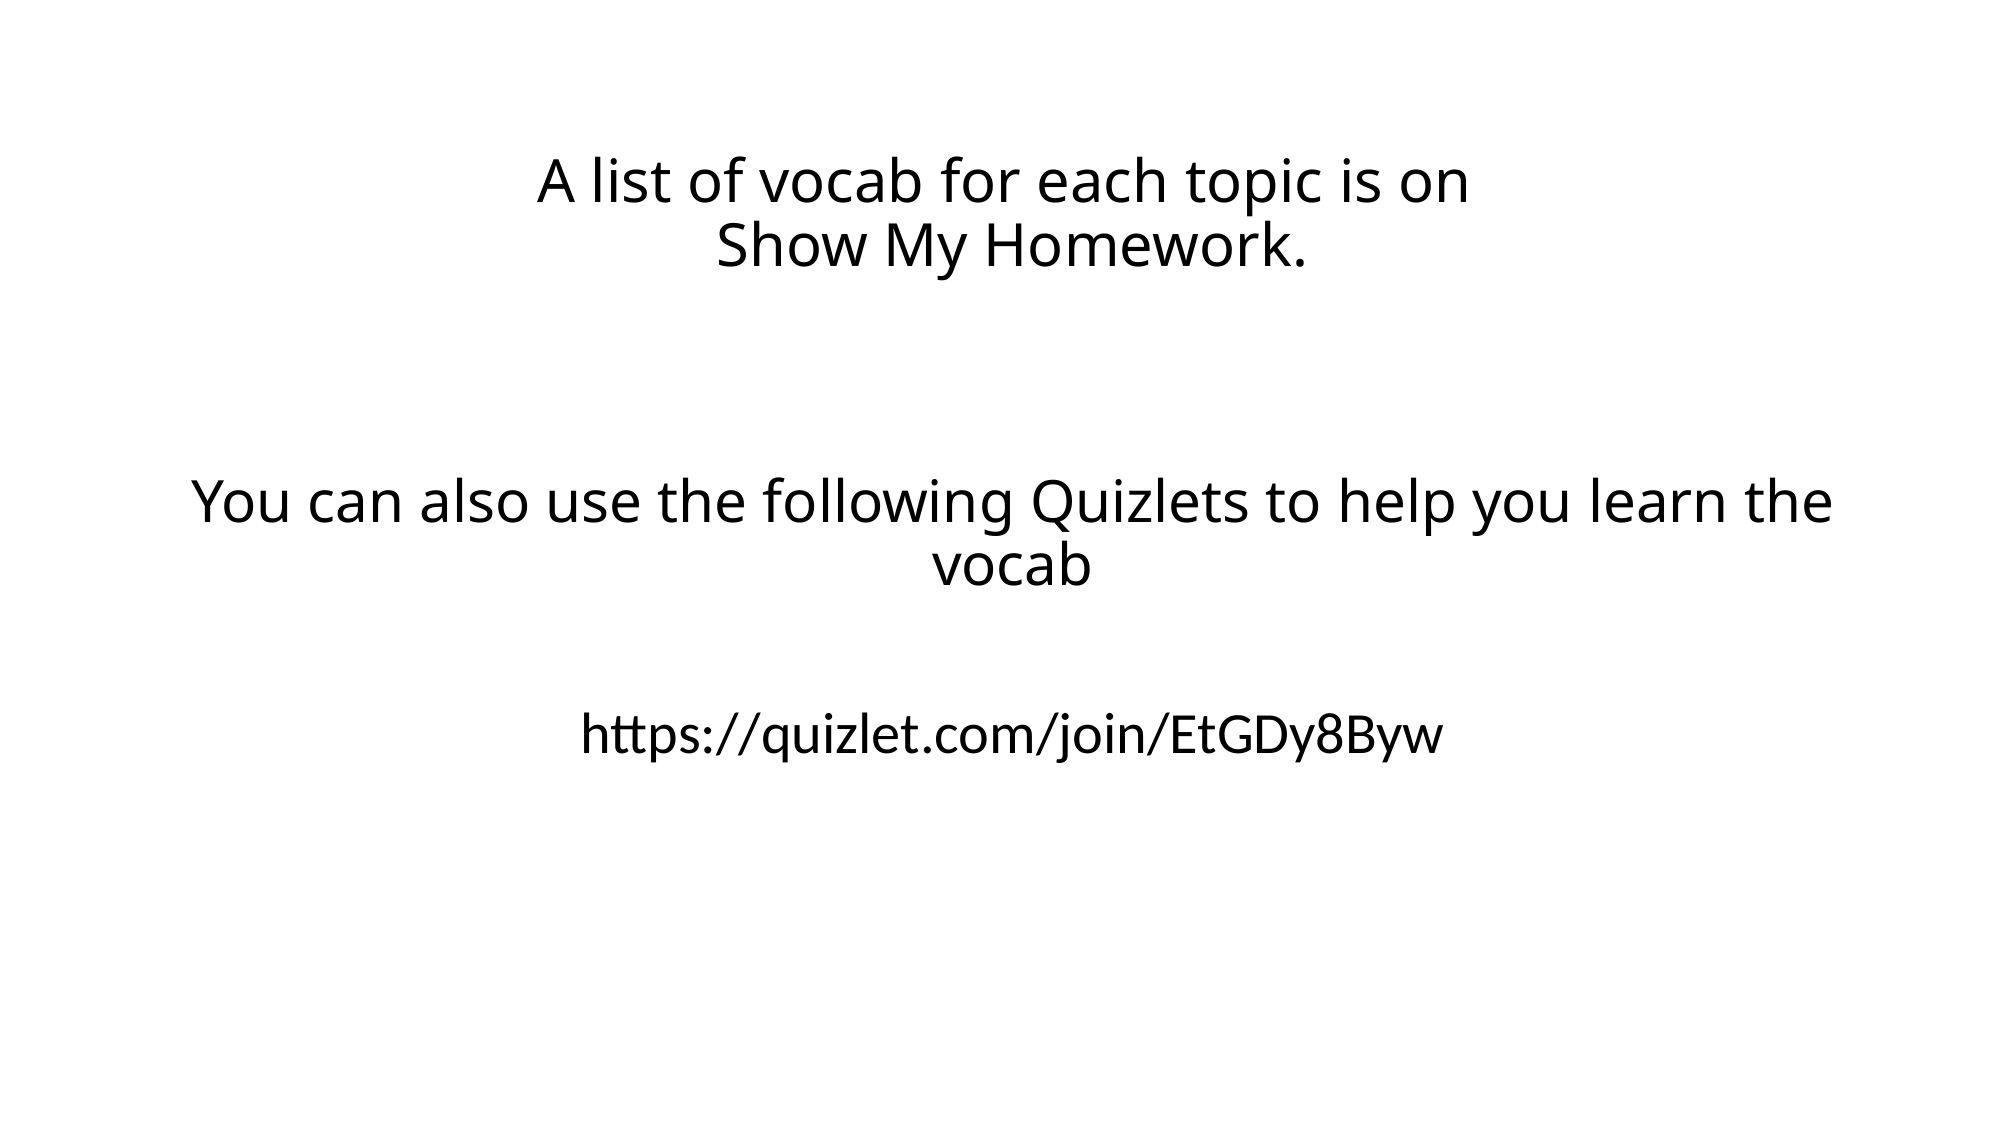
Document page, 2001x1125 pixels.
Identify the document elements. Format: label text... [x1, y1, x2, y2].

list You can also use the following Quizlets to help you learn the vocab https://quizlet.com/join/EtGDy8Byw [150, 465, 1876, 1125]
title A list of vocab for each topic is on Show My Homework. [150, 141, 1876, 360]
